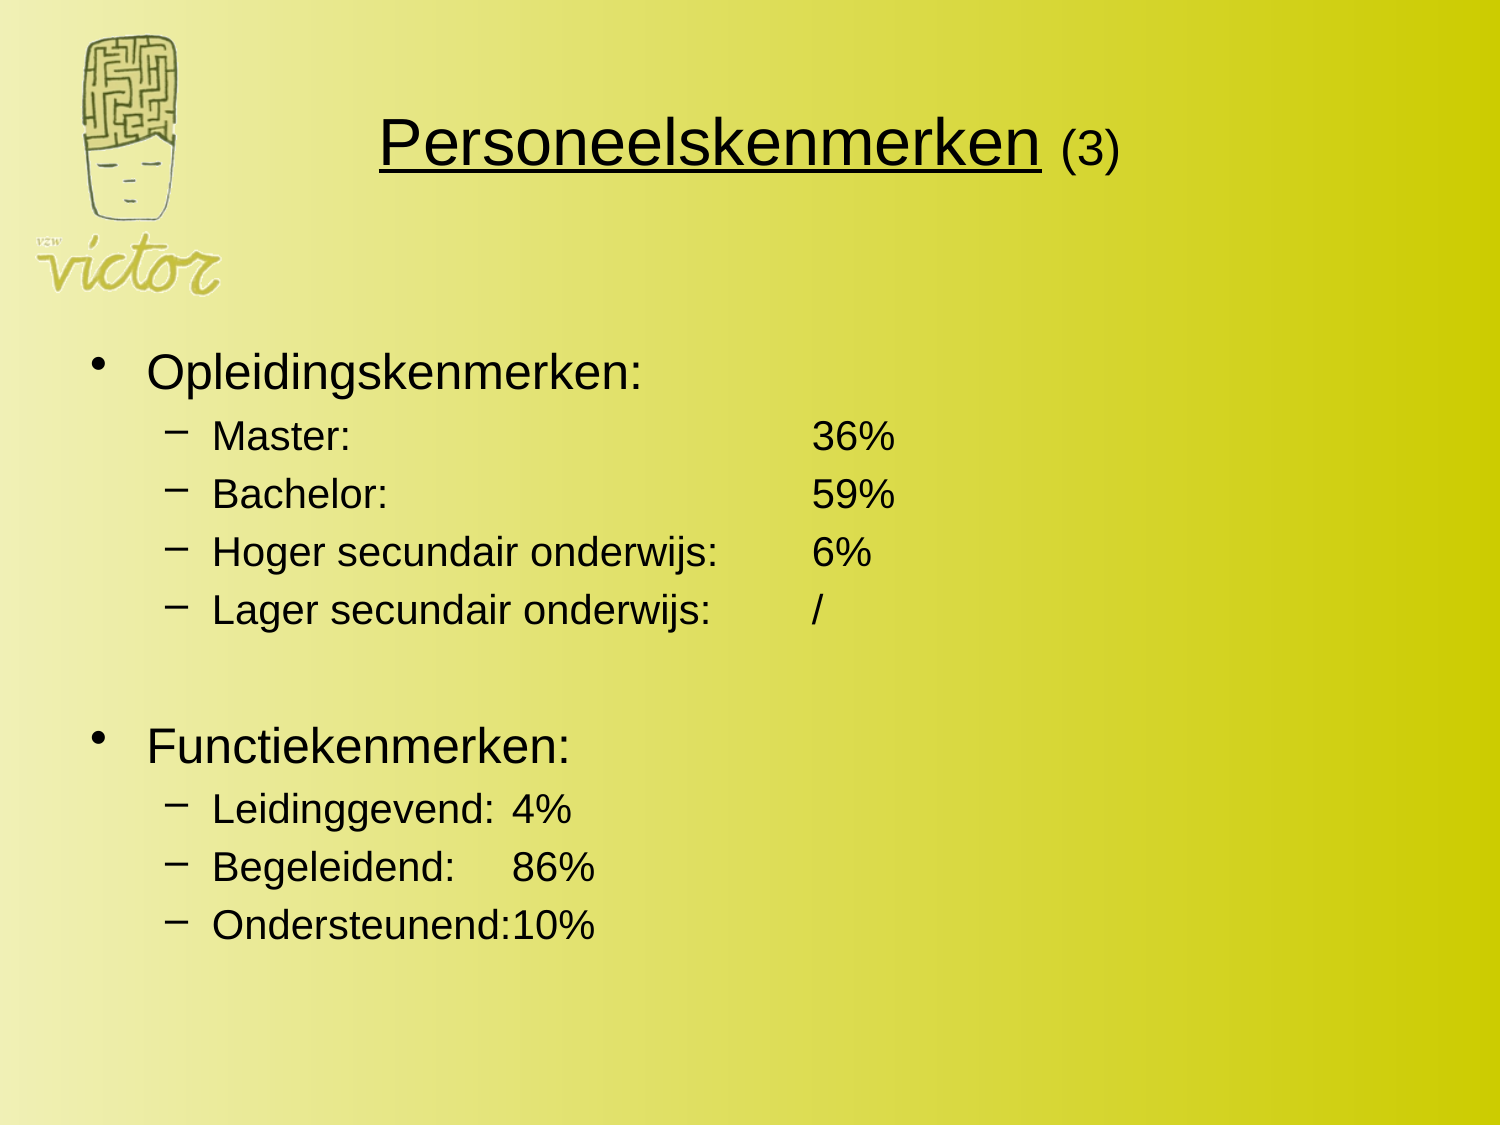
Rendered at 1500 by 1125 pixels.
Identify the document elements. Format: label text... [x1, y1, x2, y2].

picture [29, 30, 234, 303]
title Personeelskenmerken (3) [74, 44, 1426, 233]
list Opleidingskenmerken: Master: 36% Bachelor: 59% Hoger secundair onderwijs: 6% Lager secundair onderwijs: / Functiekenmerken: Leidinggevend: 4% Begeleidend: 86% Ondersteunend: 10% [74, 262, 1426, 1006]
